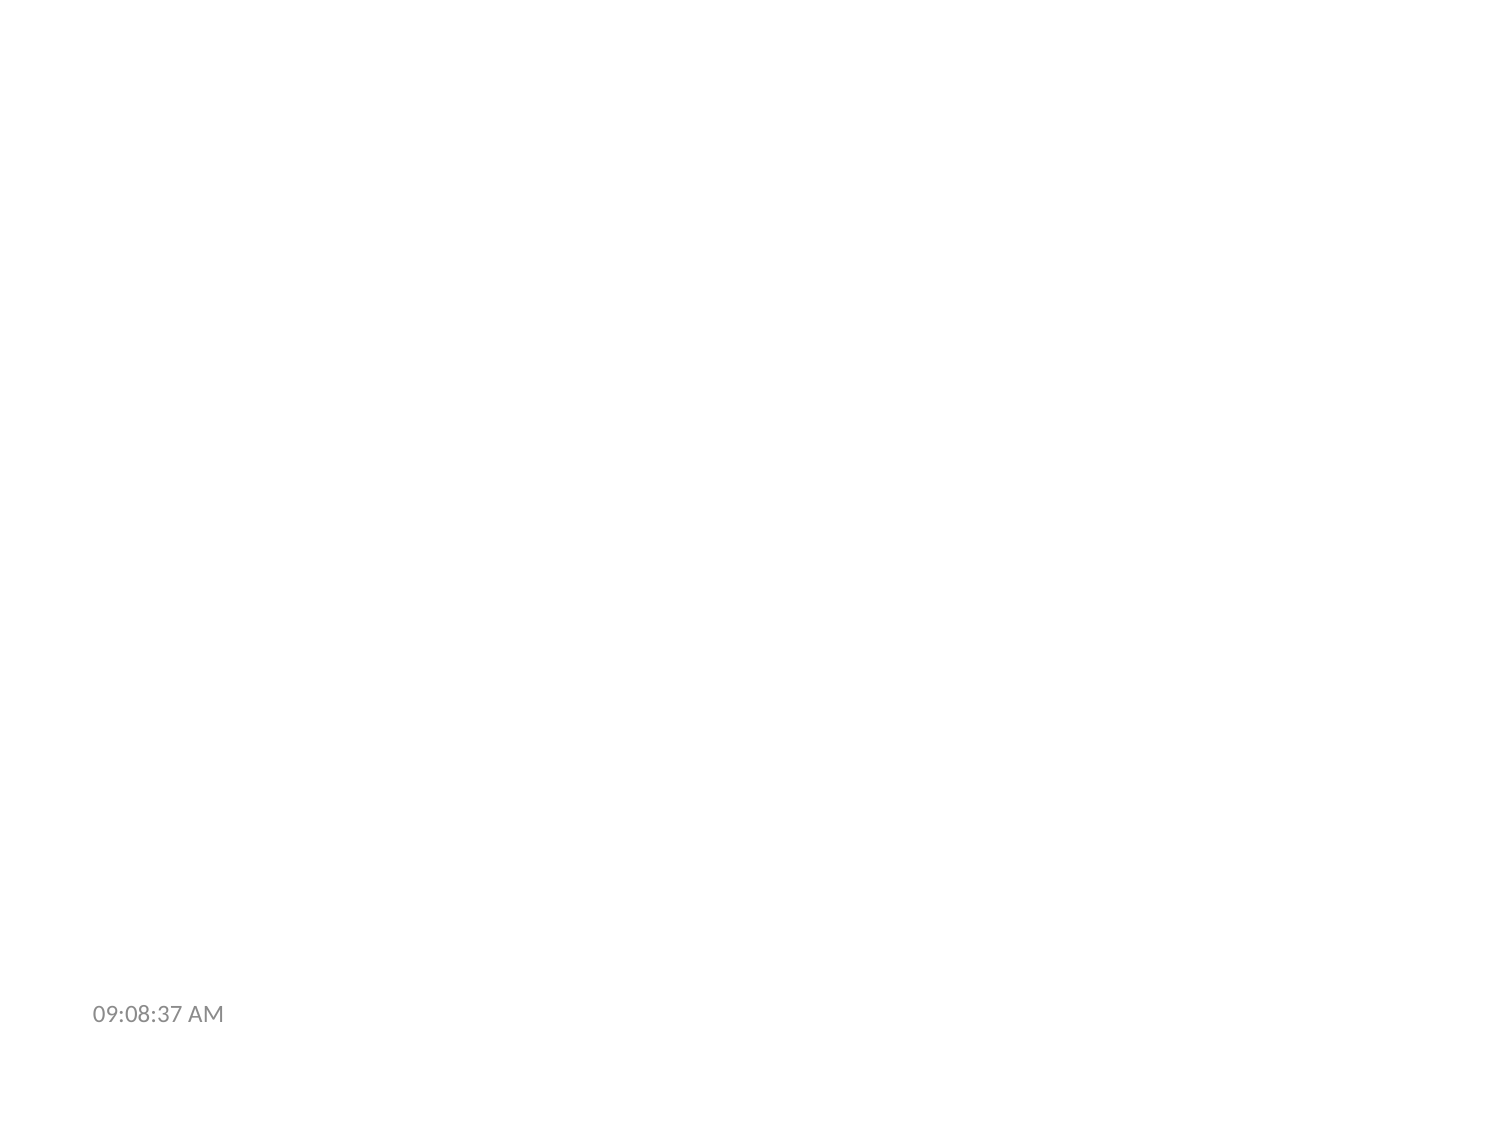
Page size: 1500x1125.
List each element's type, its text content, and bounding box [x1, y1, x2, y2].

text_box 3:35:09 PM [77, 982, 428, 1043]
